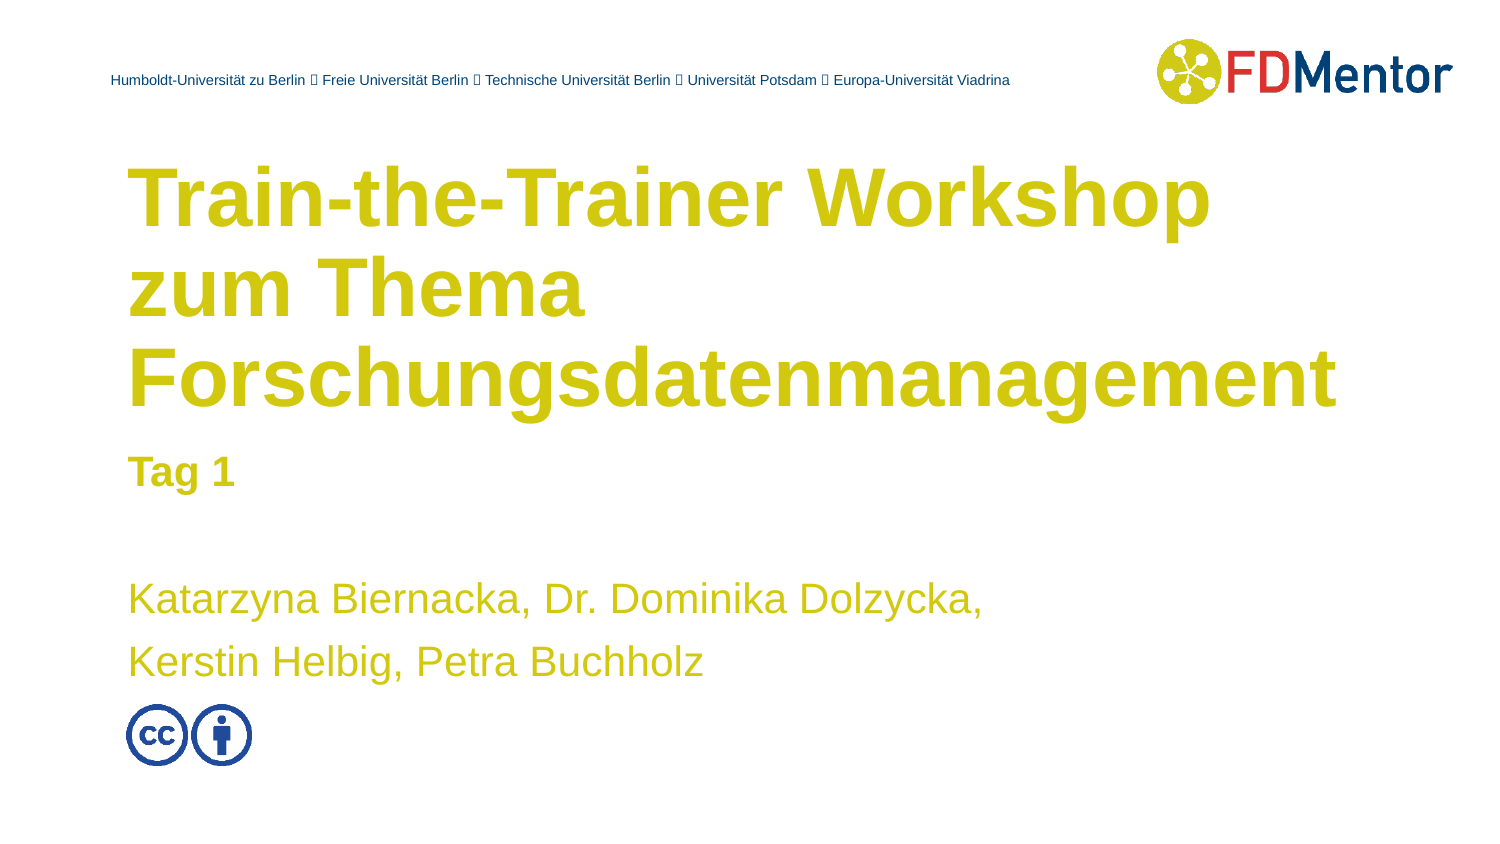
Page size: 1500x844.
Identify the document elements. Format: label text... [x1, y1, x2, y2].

subtitle Tag 1 Katarzyna Biernacka, Dr. Dominika Dolzycka, Kerstin Helbig, Petra Buchholz [112, 442, 1238, 695]
picture [126, 704, 188, 766]
title Train-the-Trainer Workshop zum Thema Forschungsdatenmanagement [112, 138, 1388, 432]
picture [190, 704, 252, 766]
picture [1157, 39, 1453, 104]
